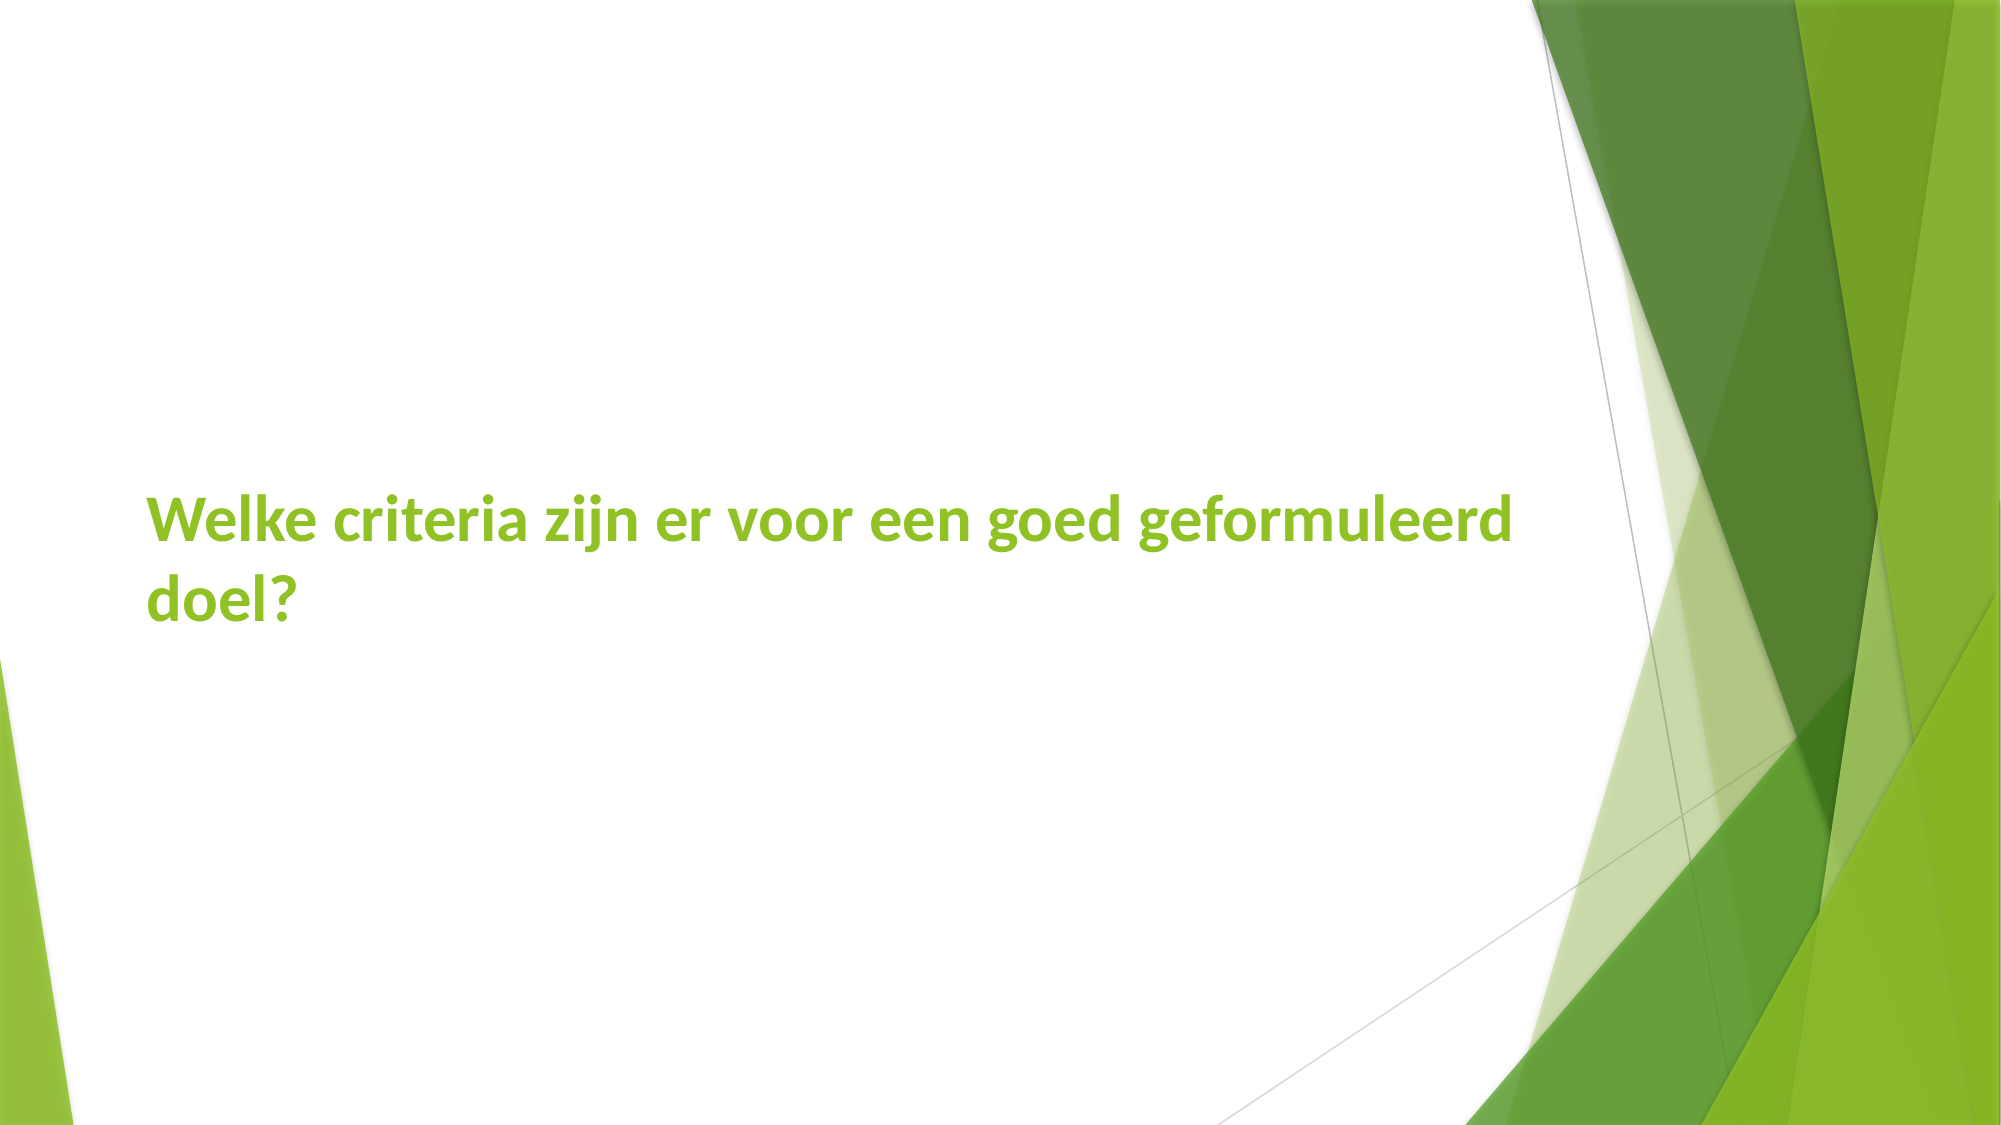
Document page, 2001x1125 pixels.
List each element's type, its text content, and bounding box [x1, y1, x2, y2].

text_box Welke criteria zijn er voor een goed geformuleerd doel? [131, 467, 1622, 722]
